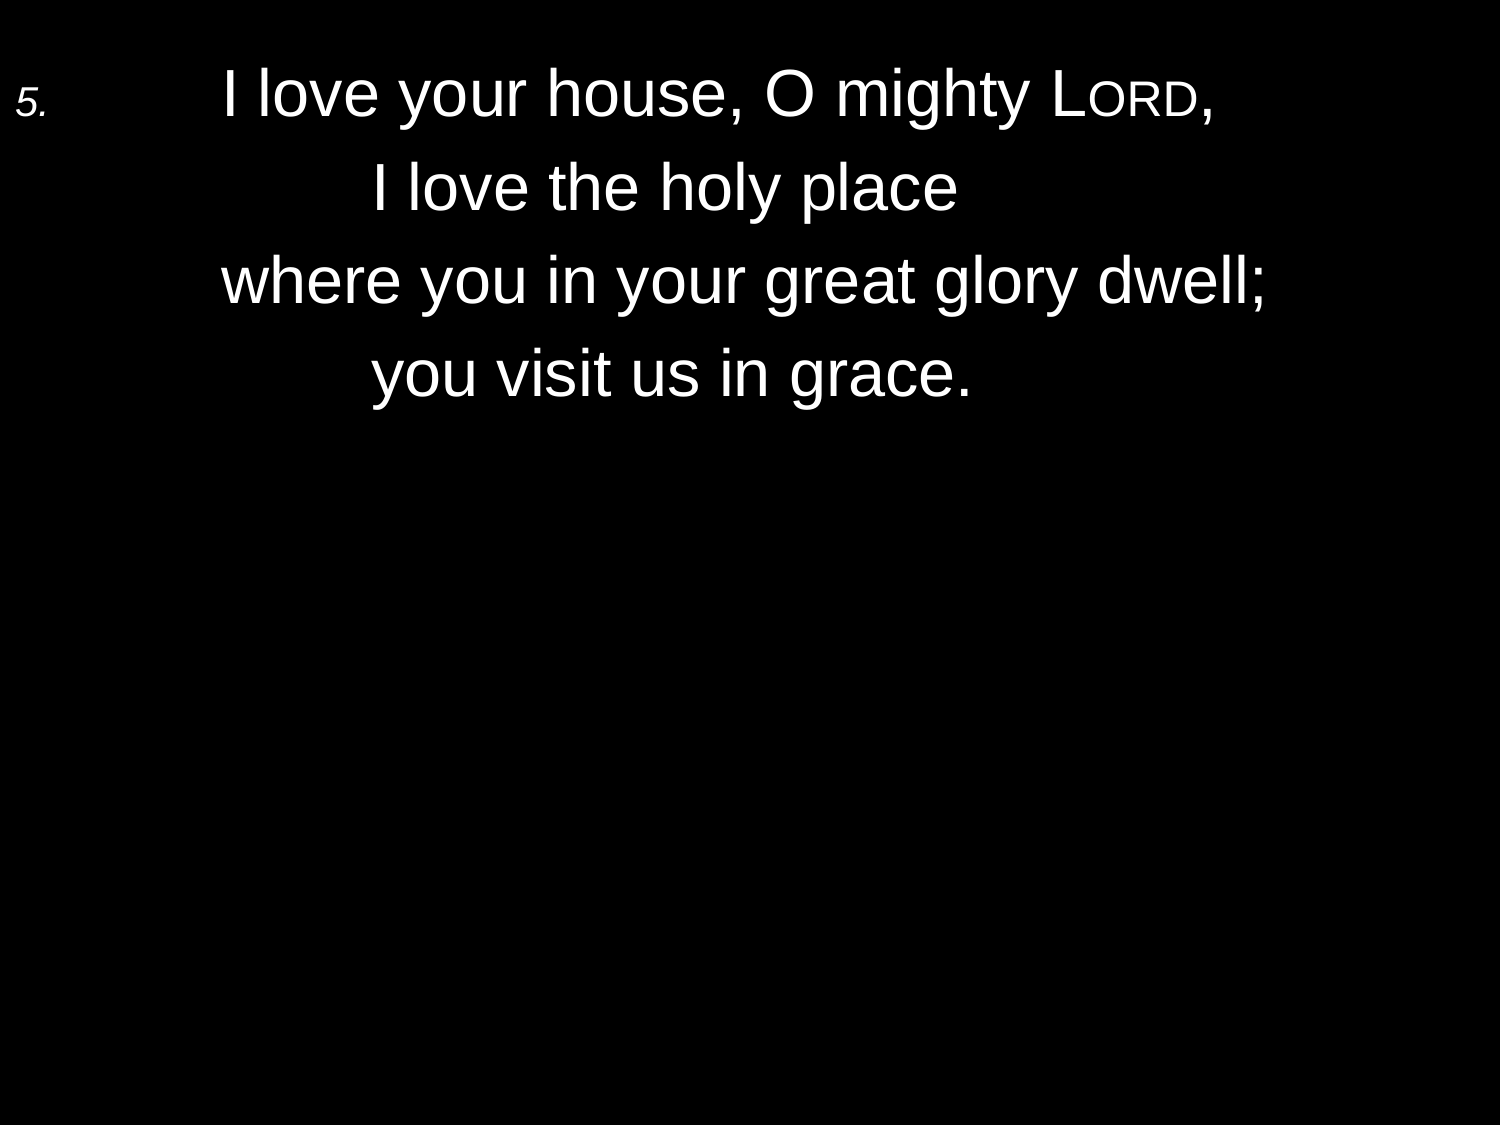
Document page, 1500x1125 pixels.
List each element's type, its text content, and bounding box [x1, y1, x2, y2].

list 5. I love your house, O mighty Lord, I love the holy place where you in your great glory dwell; you visit us in grace. [0, 42, 1500, 1047]
